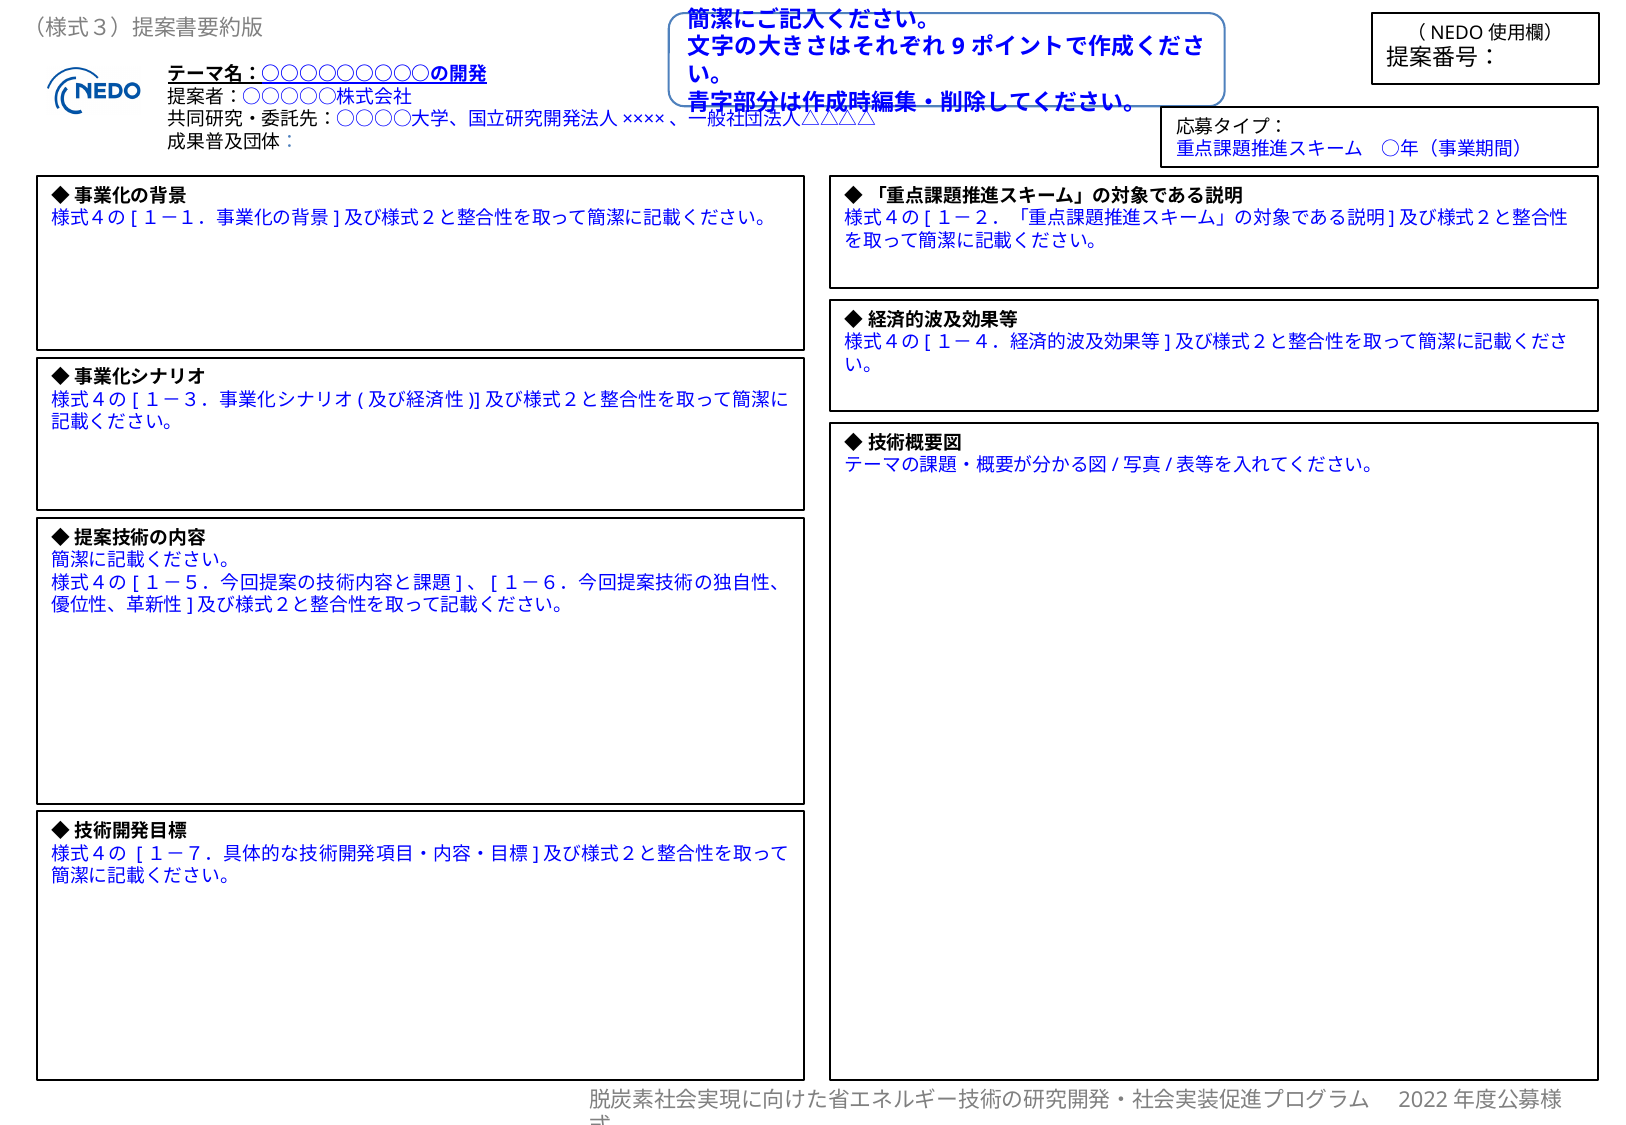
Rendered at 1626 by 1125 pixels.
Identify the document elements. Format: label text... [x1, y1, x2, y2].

picture [46, 66, 141, 115]
text_box ◆事業化の背景 様式４の[１－１．事業化の背景]及び様式２と整合性を取って簡潔に記載ください。 [34, 174, 806, 352]
text_box （NEDO使用欄） 提案番号： [1370, 11, 1601, 86]
text_box ◆事業化シナリオ 様式４の[１－３．事業化シナリオ(及び経済性)]及び様式２と整合性を取って簡潔に記載ください。 [34, 356, 806, 512]
text_box 簡潔にご記入ください。 文字の大きさはそれぞれ9ポイントで作成ください。 青字部分は作成時編集・削除してください。 [666, 10, 1227, 109]
text_box 応募タイプ： 重点課題推進スキーム ○年（事業期間） [1159, 105, 1600, 170]
text_box ◆「重点課題推進スキーム」の対象である説明 様式４の[１－２．「重点課題推進スキーム」の対象である説明]及び様式２と整合性を取って簡潔に記載ください。 [828, 174, 1600, 290]
text_box ◆提案技術の内容 簡潔に記載ください。 様式４の[１－５．今回提案の技術内容と課題]、[１－６．今回提案技術の独自性、優位性、革新性]及び様式２と整合性を取って記載ください。 [34, 516, 806, 806]
text_box ◆経済的波及効果等 様式４の[１－４．経済的波及効果等]及び様式２と整合性を取って簡潔に記載ください。 [828, 298, 1600, 413]
text_box ◆技術開発目標 様式４の [１－７．具体的な技術開発項目・内容・目標]及び様式２と整合性を取って簡潔に記載ください。 [34, 809, 806, 1082]
text_box テーマ名：○○○○○○○○○の開発 提案者：○○○○○株式会社 共同研究・委託先：○○○○大学、国立研究開発法人××××、一般社団法人△△△△ 成果普及団体： [153, 54, 1159, 160]
text_box ◆技術概要図 テーマの課題・概要が分かる図/写真/表等を入れてください。 [828, 421, 1600, 1082]
